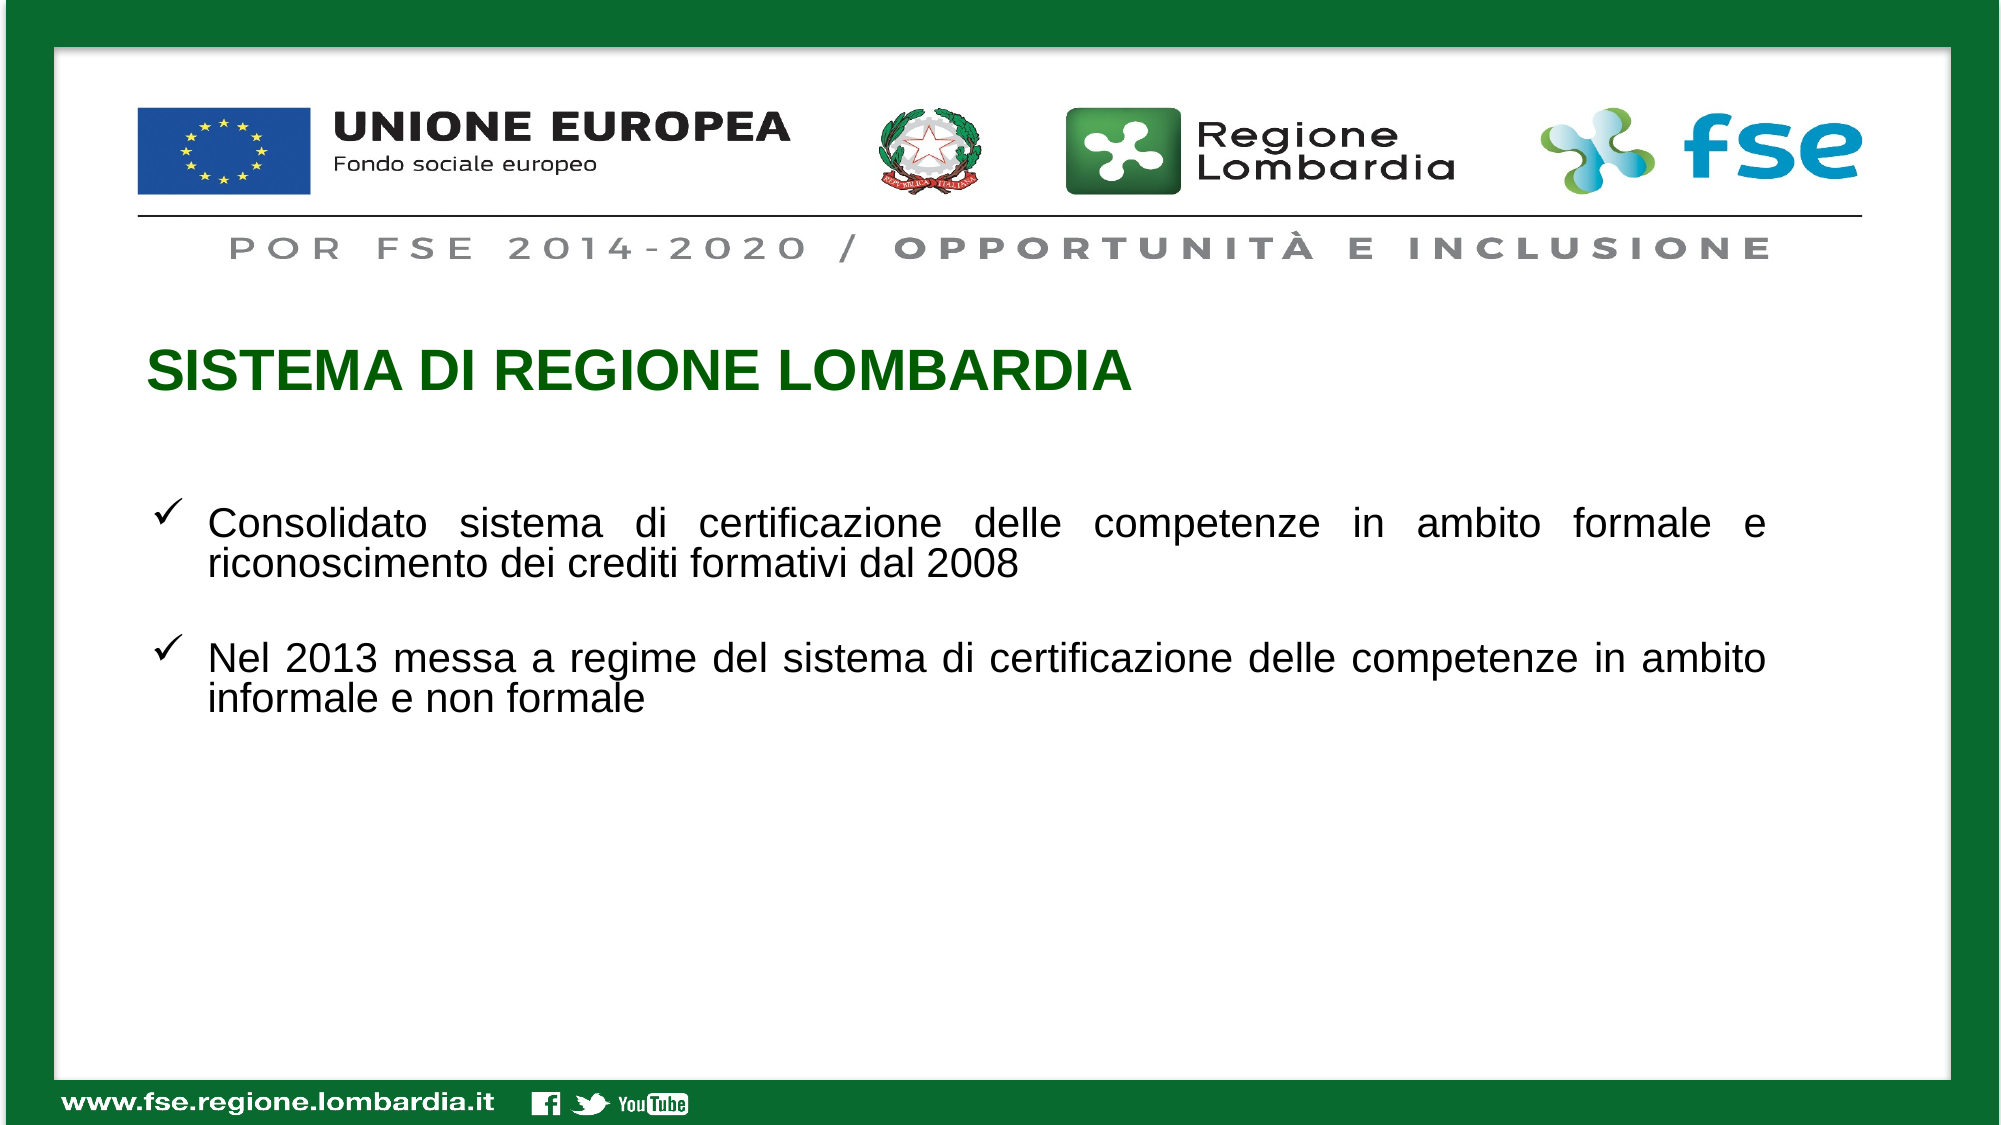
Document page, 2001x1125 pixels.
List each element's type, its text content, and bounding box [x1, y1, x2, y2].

title SISTEMA DI REGIONE LOMBARDIA [131, 311, 1869, 423]
picture [60, 1091, 689, 1116]
picture [132, 103, 1867, 267]
text_box [584, 643, 1335, 772]
list Consolidato sistema di certificazione delle competenze in ambito formale e riconoscimento dei crediti formativi dal 2008 Nel 2013 messa a regime del sistema di certificazione delle competenze in ambito informale e non formale [136, 498, 1783, 890]
text_box [296, 299, 928, 405]
